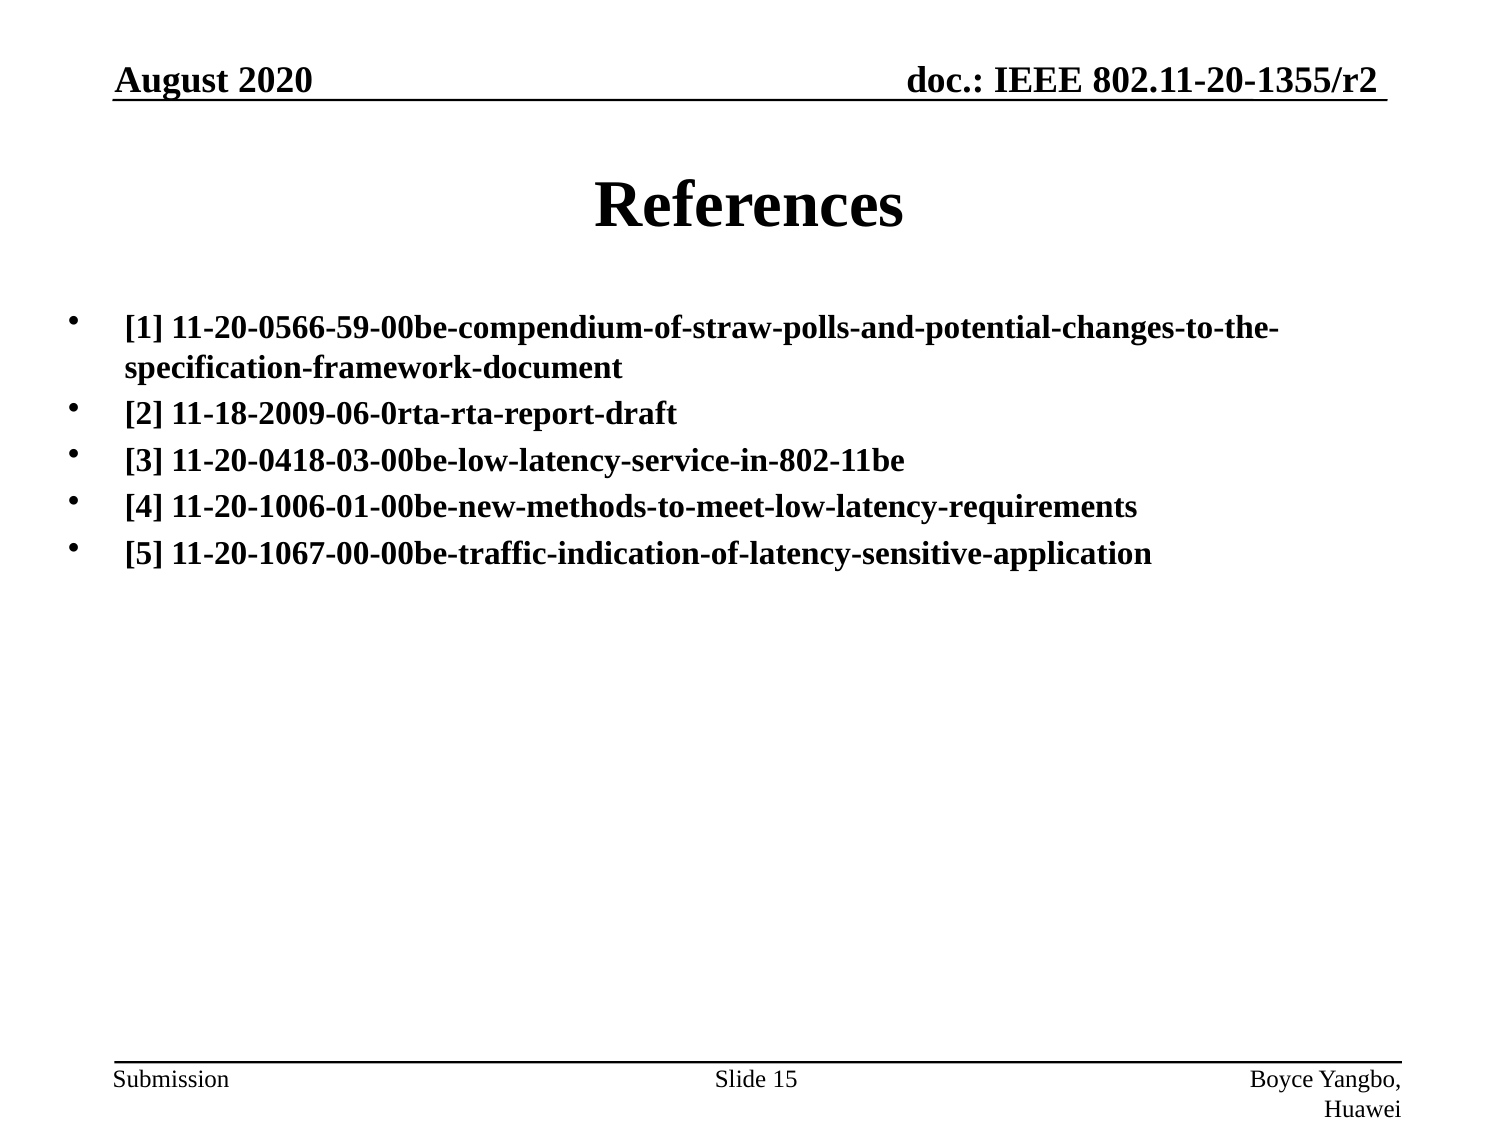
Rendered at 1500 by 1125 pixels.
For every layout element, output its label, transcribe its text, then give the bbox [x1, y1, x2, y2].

footer Boyce Yangbo, Huawei [1186, 1061, 1402, 1093]
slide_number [114, 54, 316, 101]
title References [112, 112, 1388, 288]
slide_number Slide 15 [712, 1061, 800, 1093]
list [1] 11-20-0566-59-00be-compendium-of-straw-polls-and-potential-changes-to-the-specification-framework-document [2] 11-18-2009-06-0rta-rta-report-draft [3] 11-20-0418-03-00be-low-latency-service-in-802-11be [4] 11-20-1006-01-00be-new-methods-to-meet-low-latency-requirements [5] 11-20-1067-00-00be-traffic-indication-of-latency-sensitive-application [53, 297, 1483, 973]
